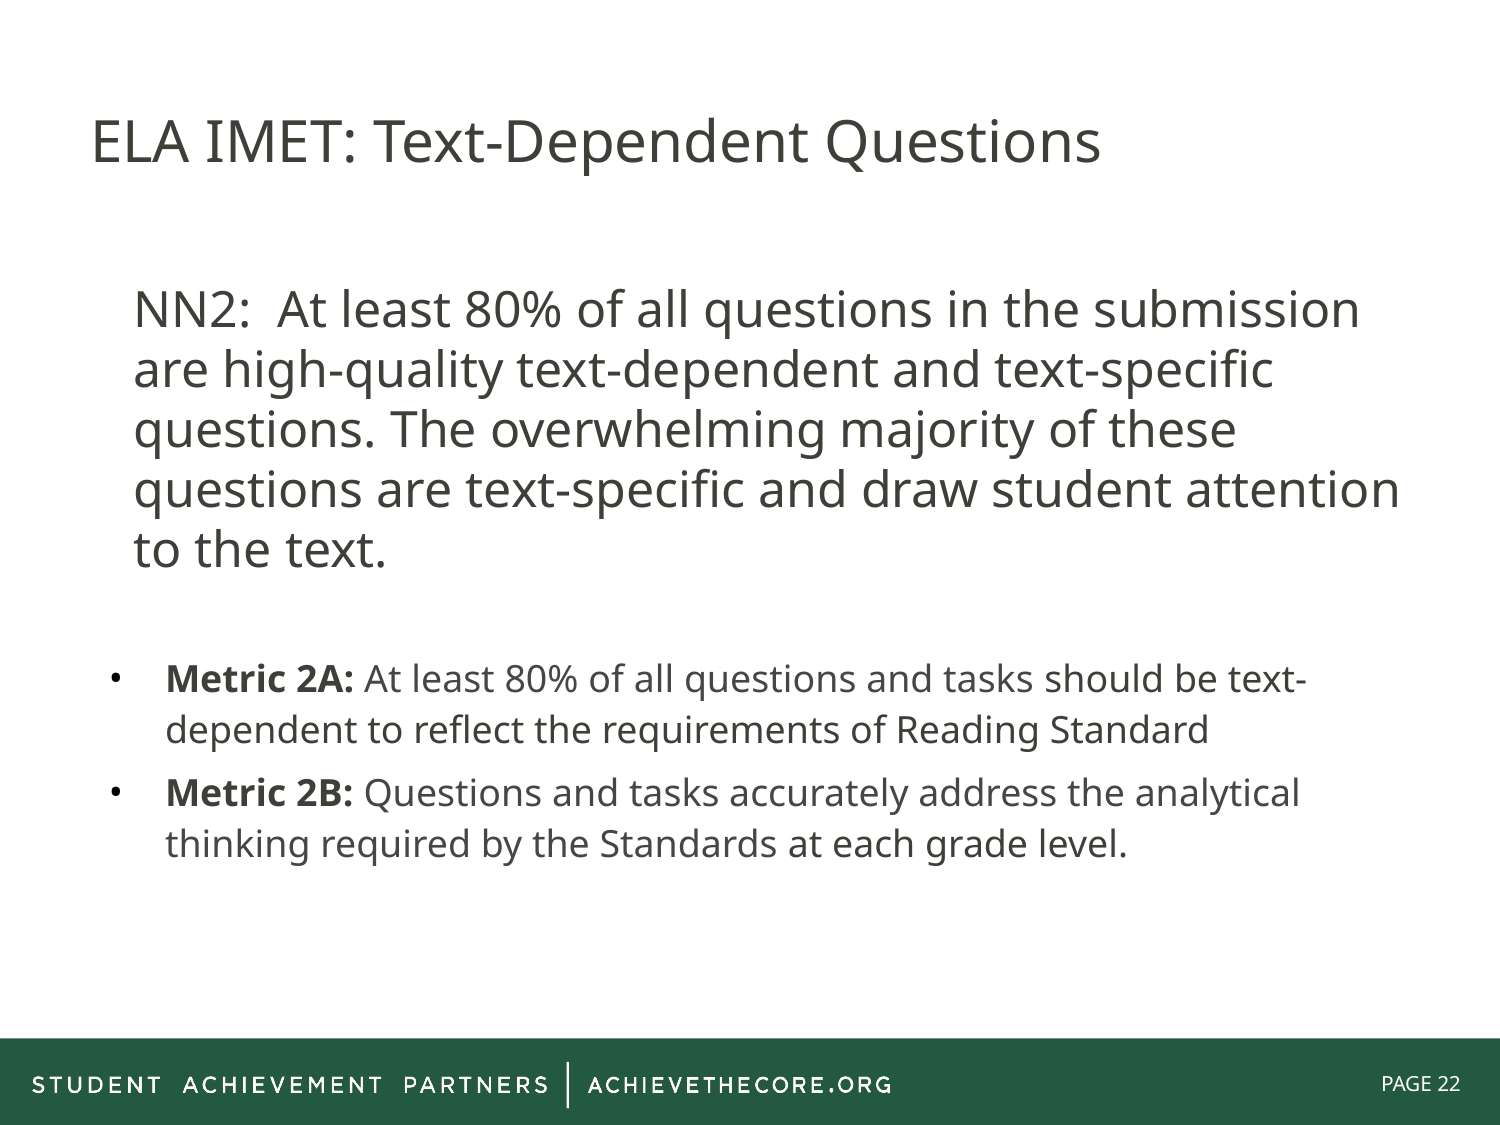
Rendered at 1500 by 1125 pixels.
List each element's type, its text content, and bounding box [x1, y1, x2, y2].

picture [12, 1055, 911, 1112]
list NN2: At least 80% of all questions in the submission are high-quality text-dependent and text-specific questions. The overwhelming majority of these questions are text-specific and draw student attention to the text. Metric 2A: At least 80% of all questions and tasks should be text-dependent to reflect the requirements of Reading Standard Metric 2B: Questions and tasks accurately address the analytical thinking required by the Standards at each grade level. [75, 262, 1425, 1005]
title ELA IMET: Text-Dependent Questions [75, 45, 1425, 233]
